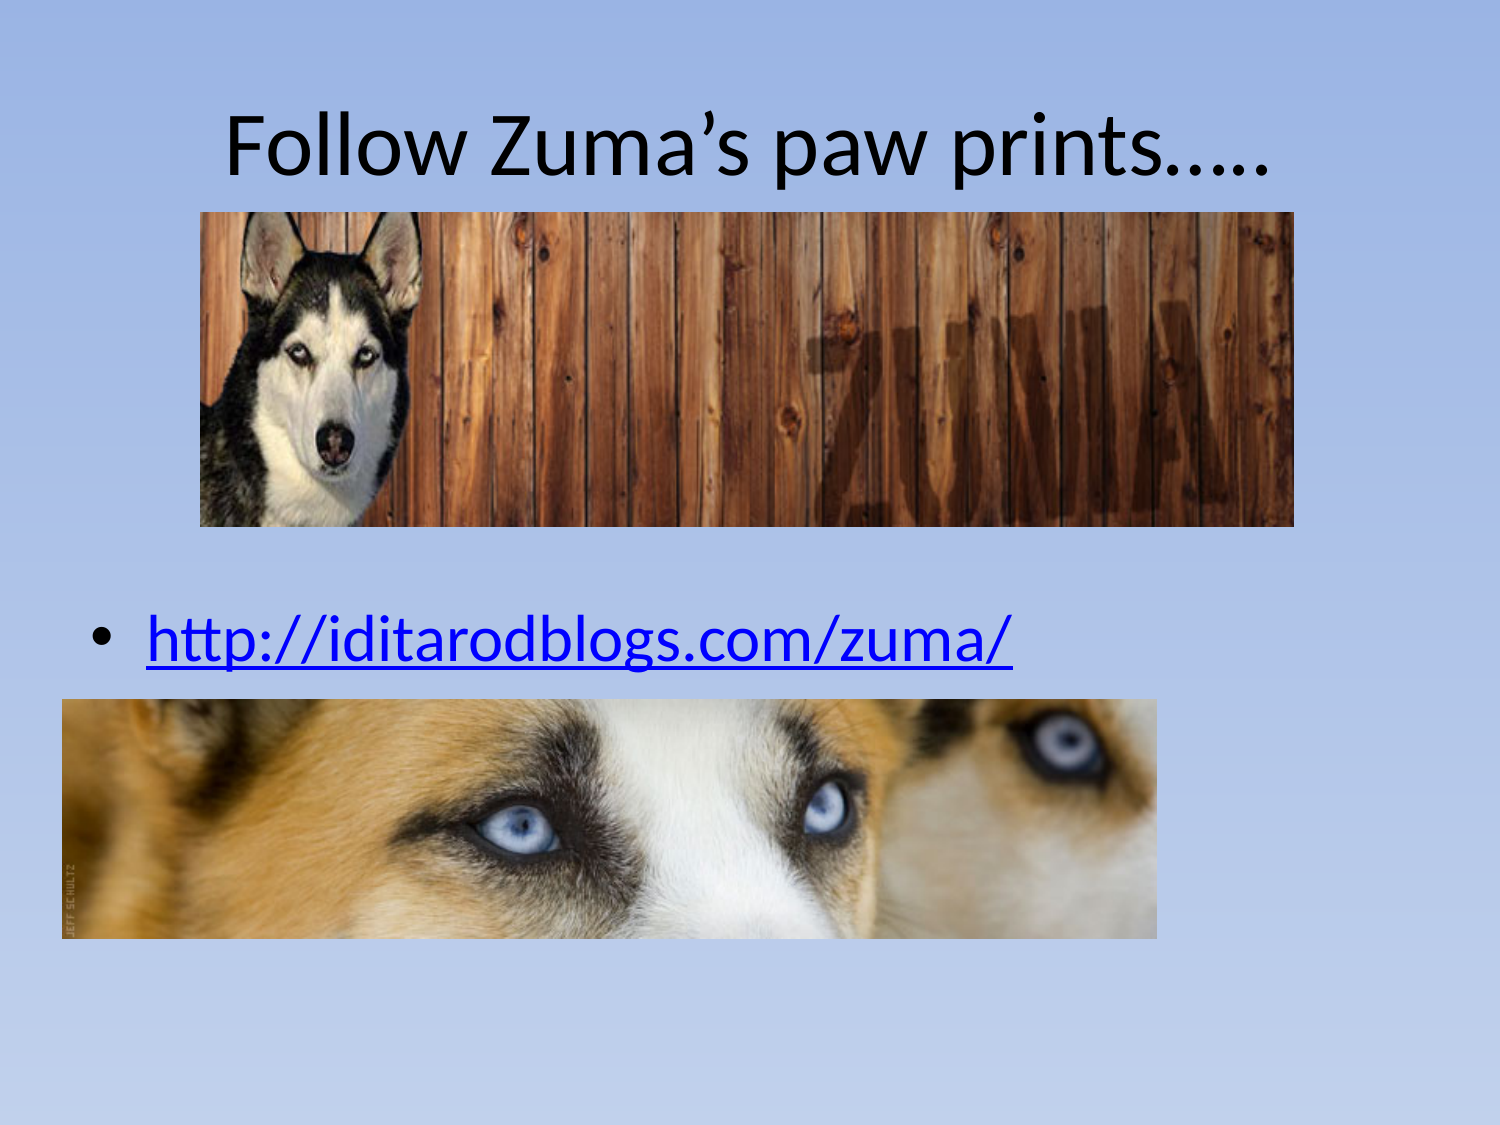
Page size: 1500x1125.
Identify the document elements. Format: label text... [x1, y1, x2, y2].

title Follow Zuma’s paw prints….. [75, 45, 1425, 233]
list http://iditarodblogs.com/zuma/ [75, 587, 1425, 1005]
picture [199, 212, 1294, 527]
picture [62, 699, 1157, 940]
